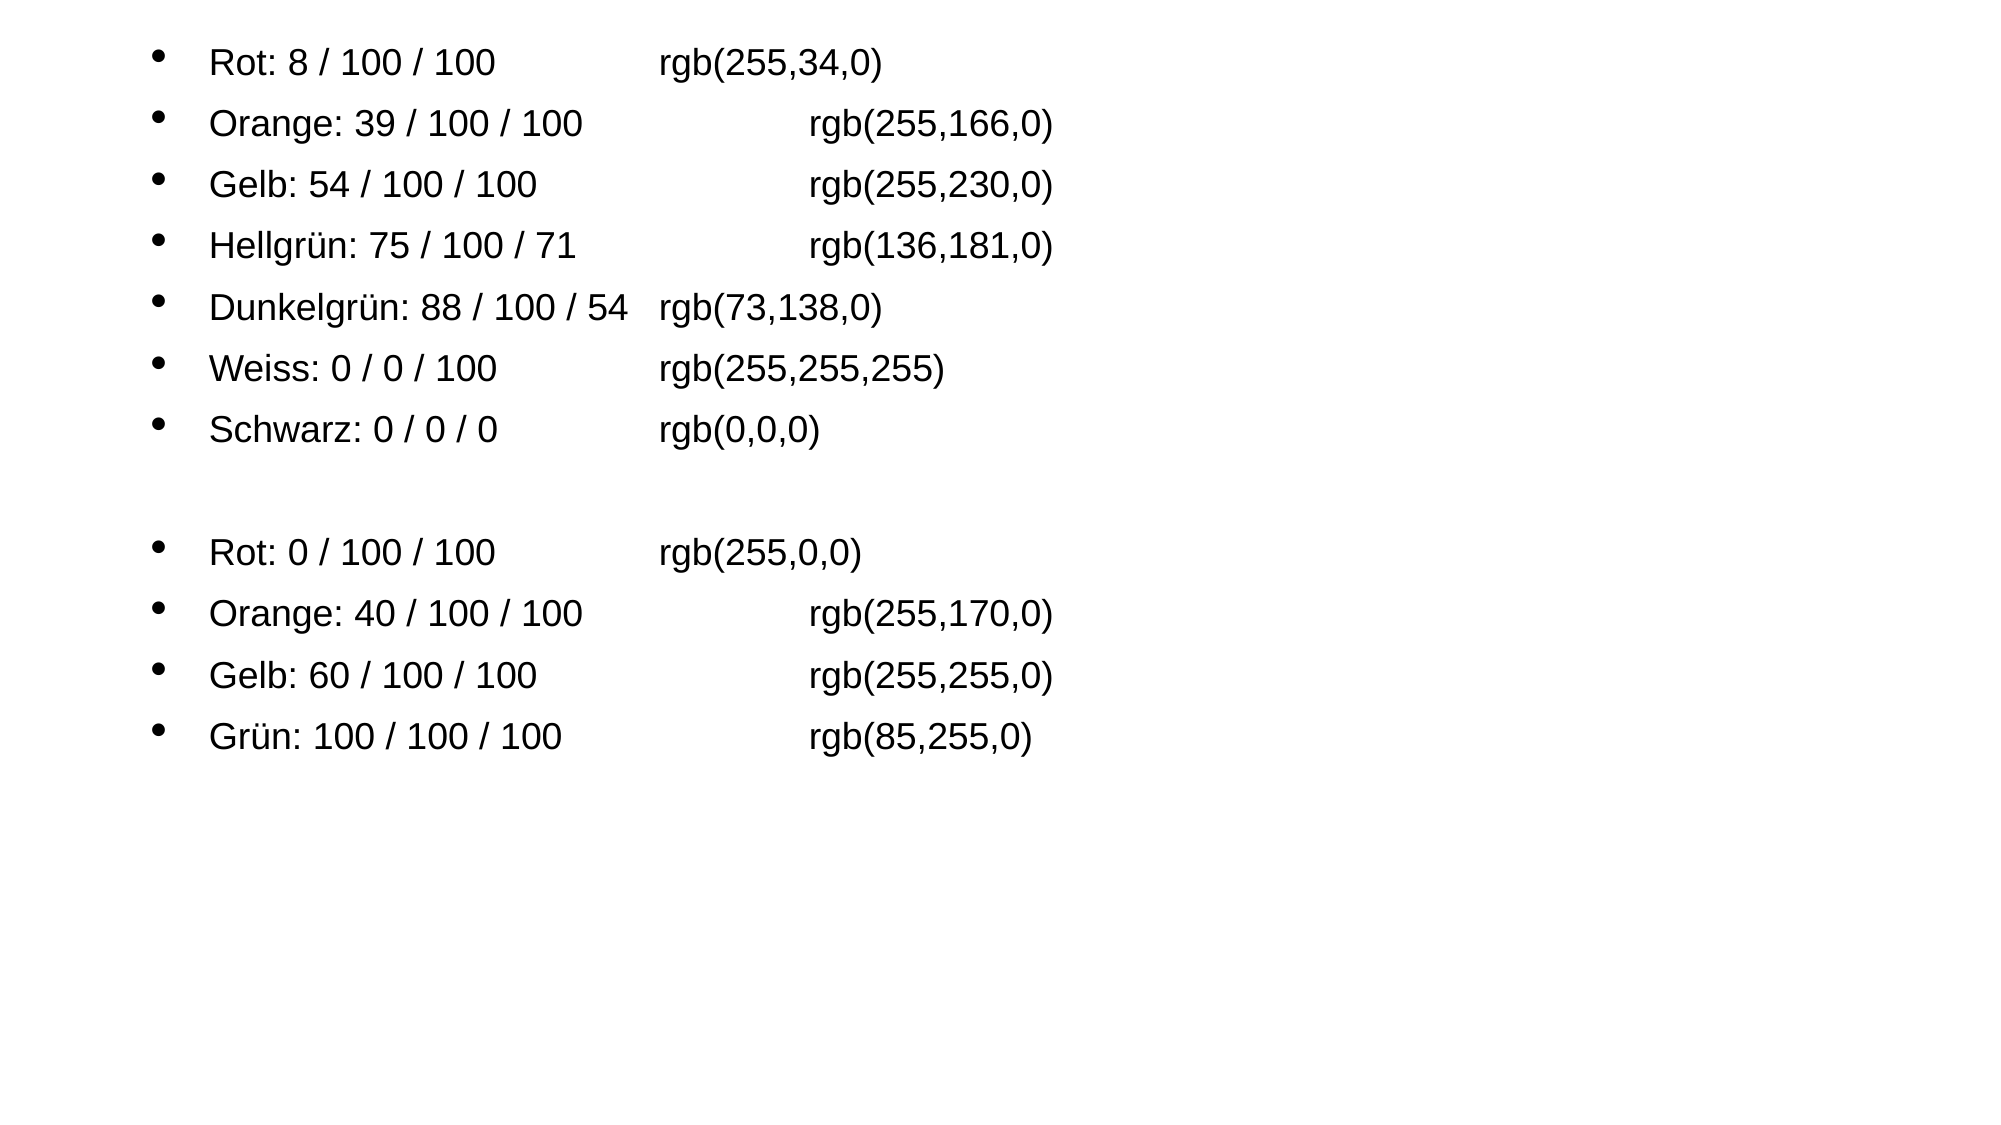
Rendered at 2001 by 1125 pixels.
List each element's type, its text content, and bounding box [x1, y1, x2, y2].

list Rot: 8 / 100 / 100 rgb(255,34,0) Orange: 39 / 100 / 100 rgb(255,166,0) Gelb: 54 / 100 / 100 rgb(255,230,0) Hellgrün: 75 / 100 / 71 rgb(136,181,0) Dunkelgrün: 88 / 100 / 54 rgb(73,138,0) Weiss: 0 / 0 / 100 rgb(255,255,255) Schwarz: 0 / 0 / 0 rgb(0,0,0) Rot: 0 / 100 / 100 rgb(255,0,0) Orange: 40 / 100 / 100 rgb(255,170,0) Gelb: 60 / 100 / 100 rgb(255,255,0) Grün: 100 / 100 / 100 rgb(85,255,0) [137, 35, 1863, 1014]
